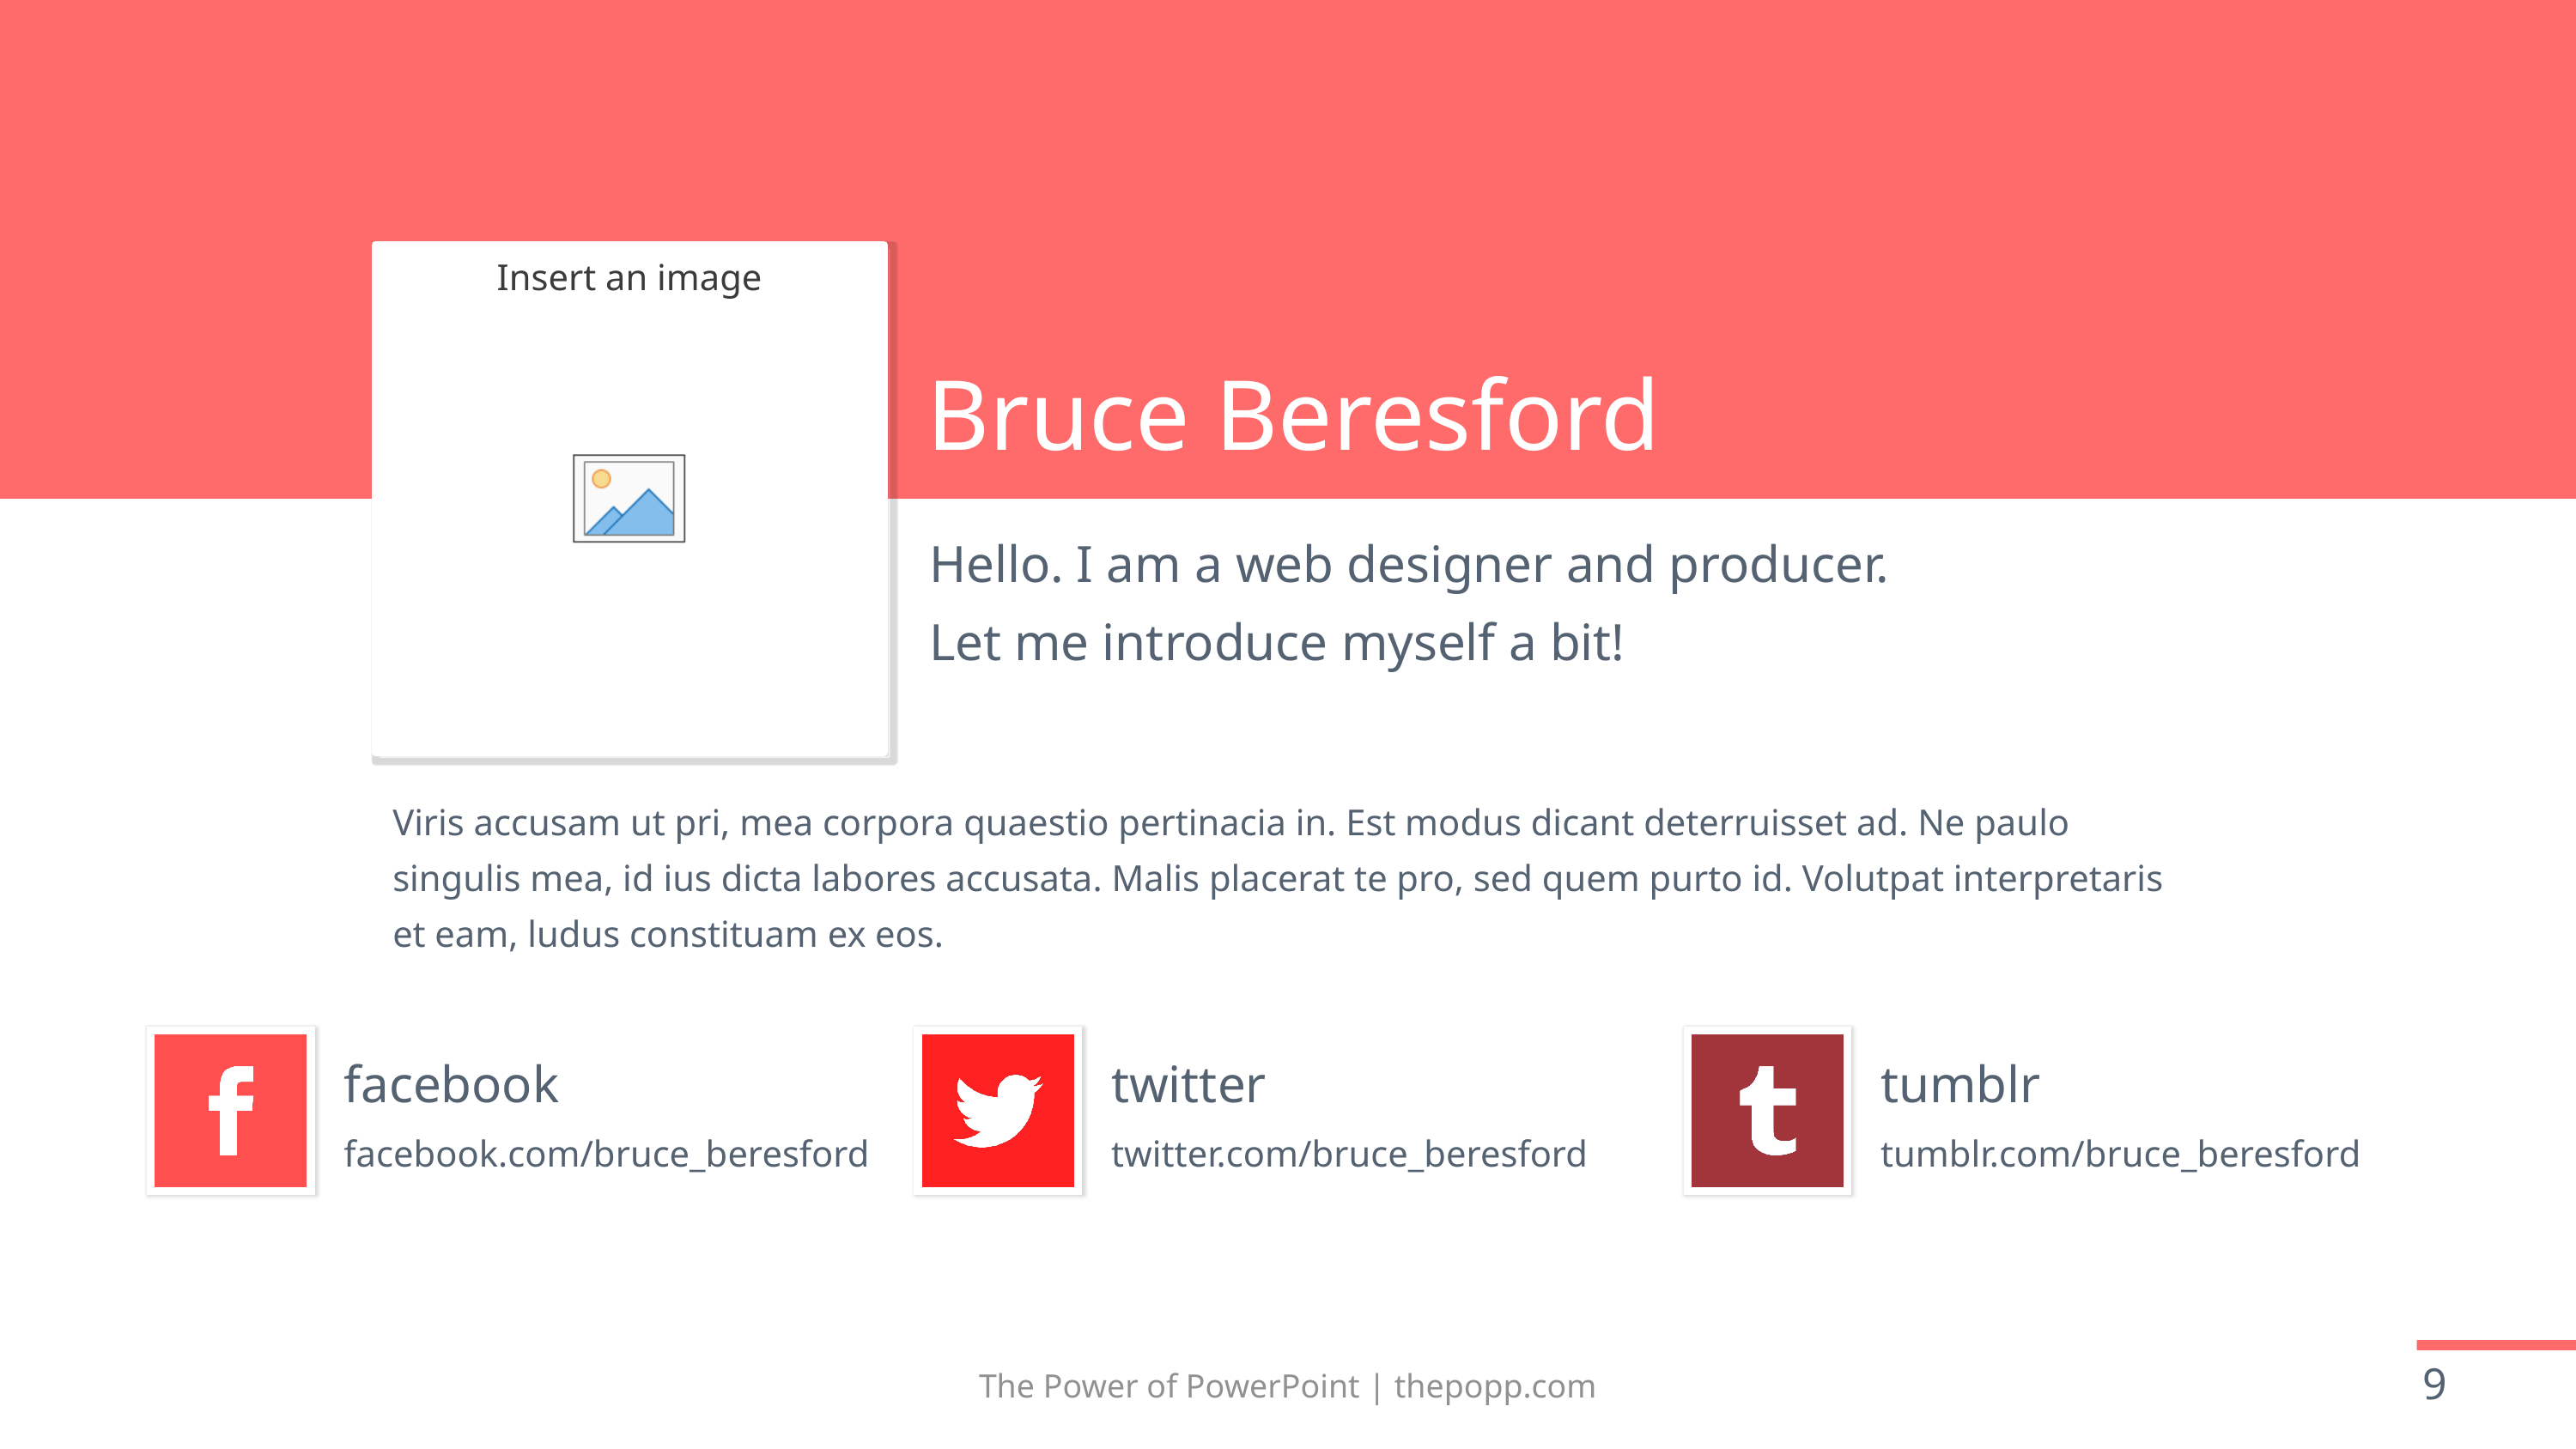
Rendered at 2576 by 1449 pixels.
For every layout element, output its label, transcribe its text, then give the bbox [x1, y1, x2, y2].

list Bruce Beresford [914, 304, 2212, 476]
list Hello. I am a web designer and producer. Let me introduce myself a bit! [916, 508, 2215, 697]
list Viris accusam ut pri, mea corpora quaestio pertinacia in. Est modus dicant deterruisset ad. Ne paulo singulis mea, id ius dicta labores accusata. Malis placerat te pro, sed quem purto id. Volutpat interpretaris et eam, ludus constituam ex eos. [380, 780, 2215, 995]
list facebook.com/bruce_beresford [331, 1136, 895, 1192]
picture [186, 1066, 276, 1155]
list twitter [1098, 1030, 1662, 1136]
list facebook [331, 1030, 895, 1136]
list tumblr [1868, 1030, 2432, 1136]
picture [380, 248, 880, 749]
list tumblr.com/bruce_beresford [1868, 1136, 2432, 1192]
picture [1722, 1066, 1813, 1155]
footer The Power of PowerPoint | thepopp.com [853, 1349, 1723, 1427]
slide_number 9 [2409, 1351, 2576, 1421]
list twitter.com/bruce_beresford [1098, 1136, 1662, 1192]
picture [953, 1066, 1043, 1155]
